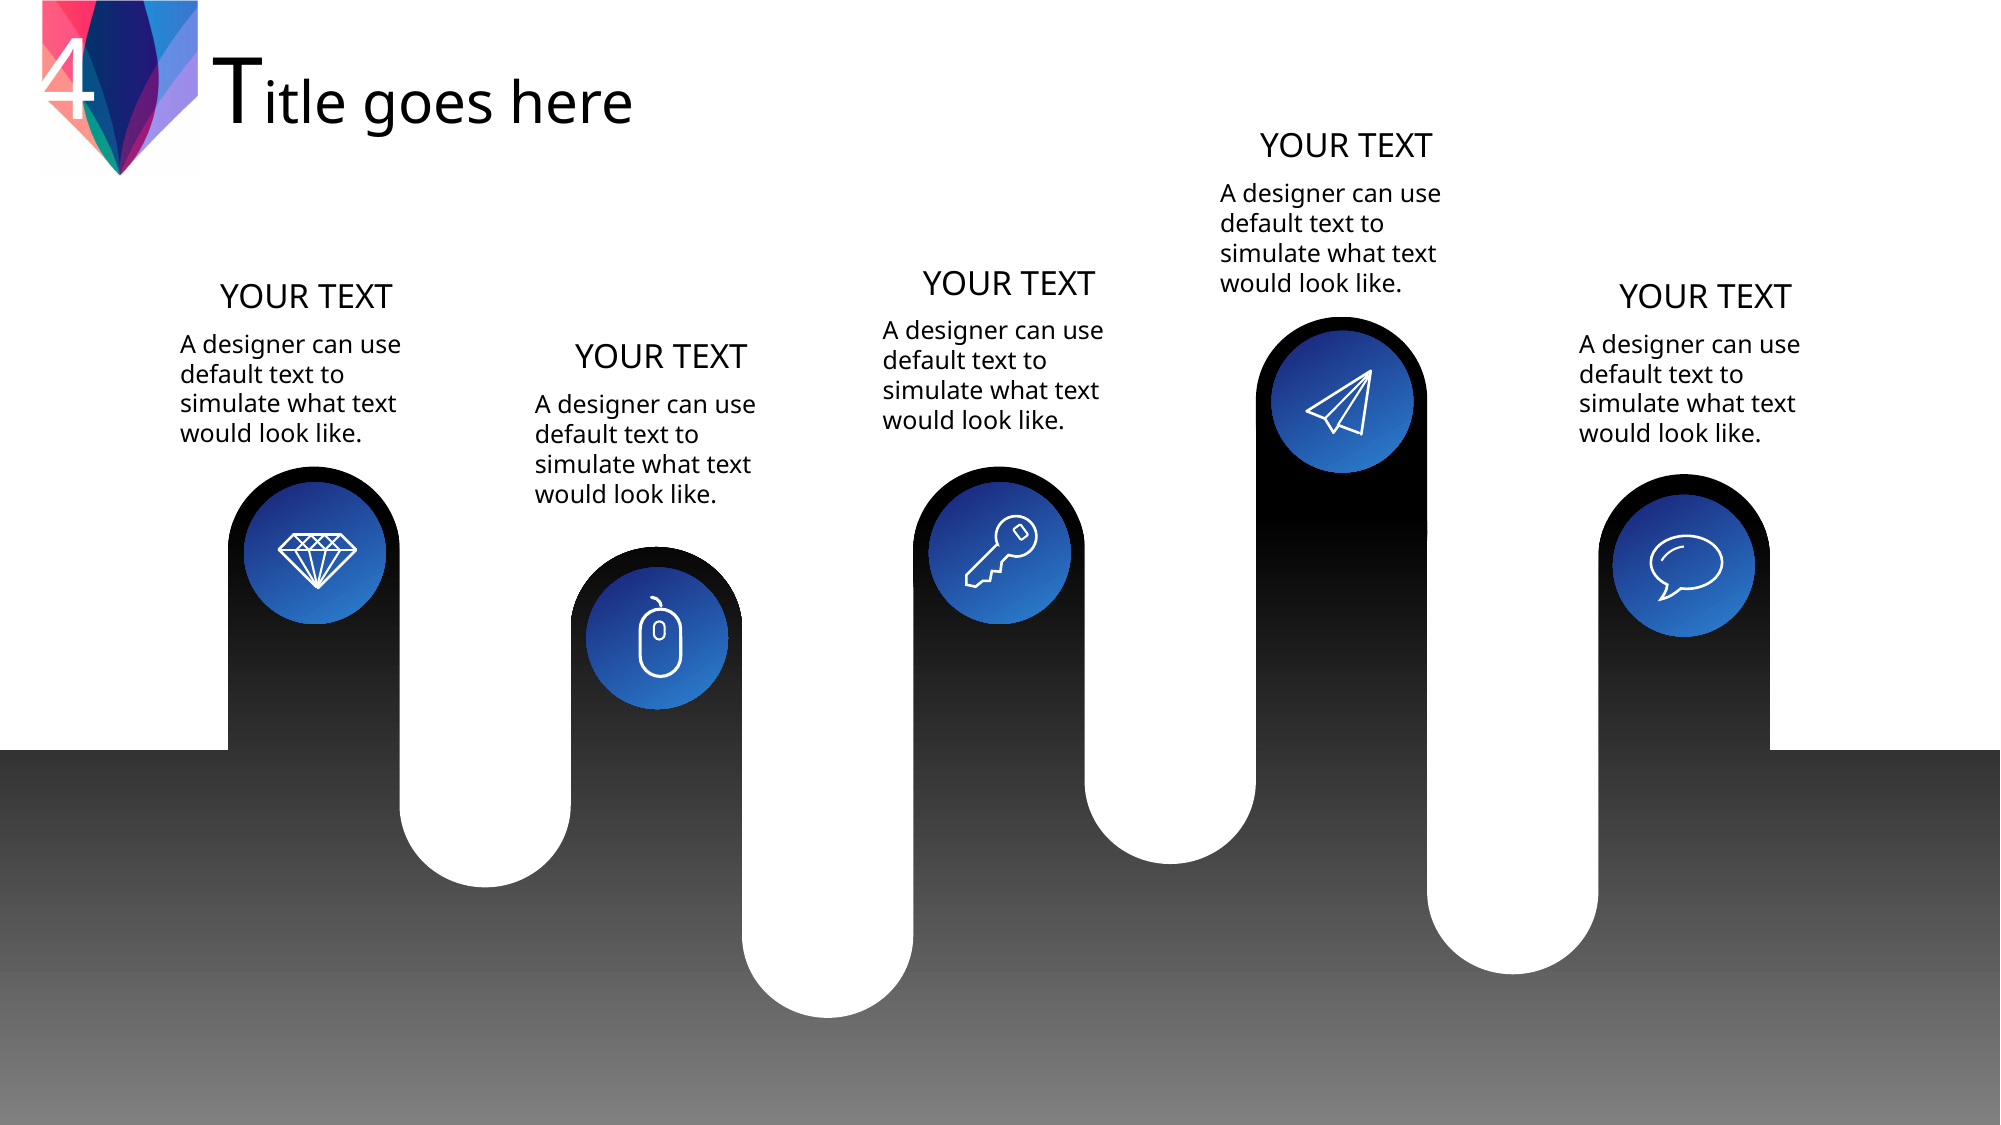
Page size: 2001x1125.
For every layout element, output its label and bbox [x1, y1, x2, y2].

text_box [640, 597, 681, 677]
text_box [17, 0, 666, 177]
text_box [585, 566, 730, 711]
text_box [520, 328, 795, 518]
text_box [0, 315, 2000, 1125]
text_box [278, 533, 356, 589]
text_box [242, 481, 387, 626]
text_box [966, 516, 1037, 587]
text_box [165, 267, 440, 458]
text_box [740, 504, 915, 1019]
text_box [1270, 329, 1415, 474]
text_box [1564, 267, 1839, 458]
text_box [1083, 350, 1257, 866]
text_box [1306, 370, 1371, 435]
text_box [1611, 493, 1756, 638]
text_box [1205, 116, 1480, 307]
text_box [867, 254, 1143, 445]
text_box [398, 374, 572, 889]
text_box [927, 481, 1072, 626]
text_box [1426, 461, 1600, 976]
text_box [1650, 535, 1723, 607]
